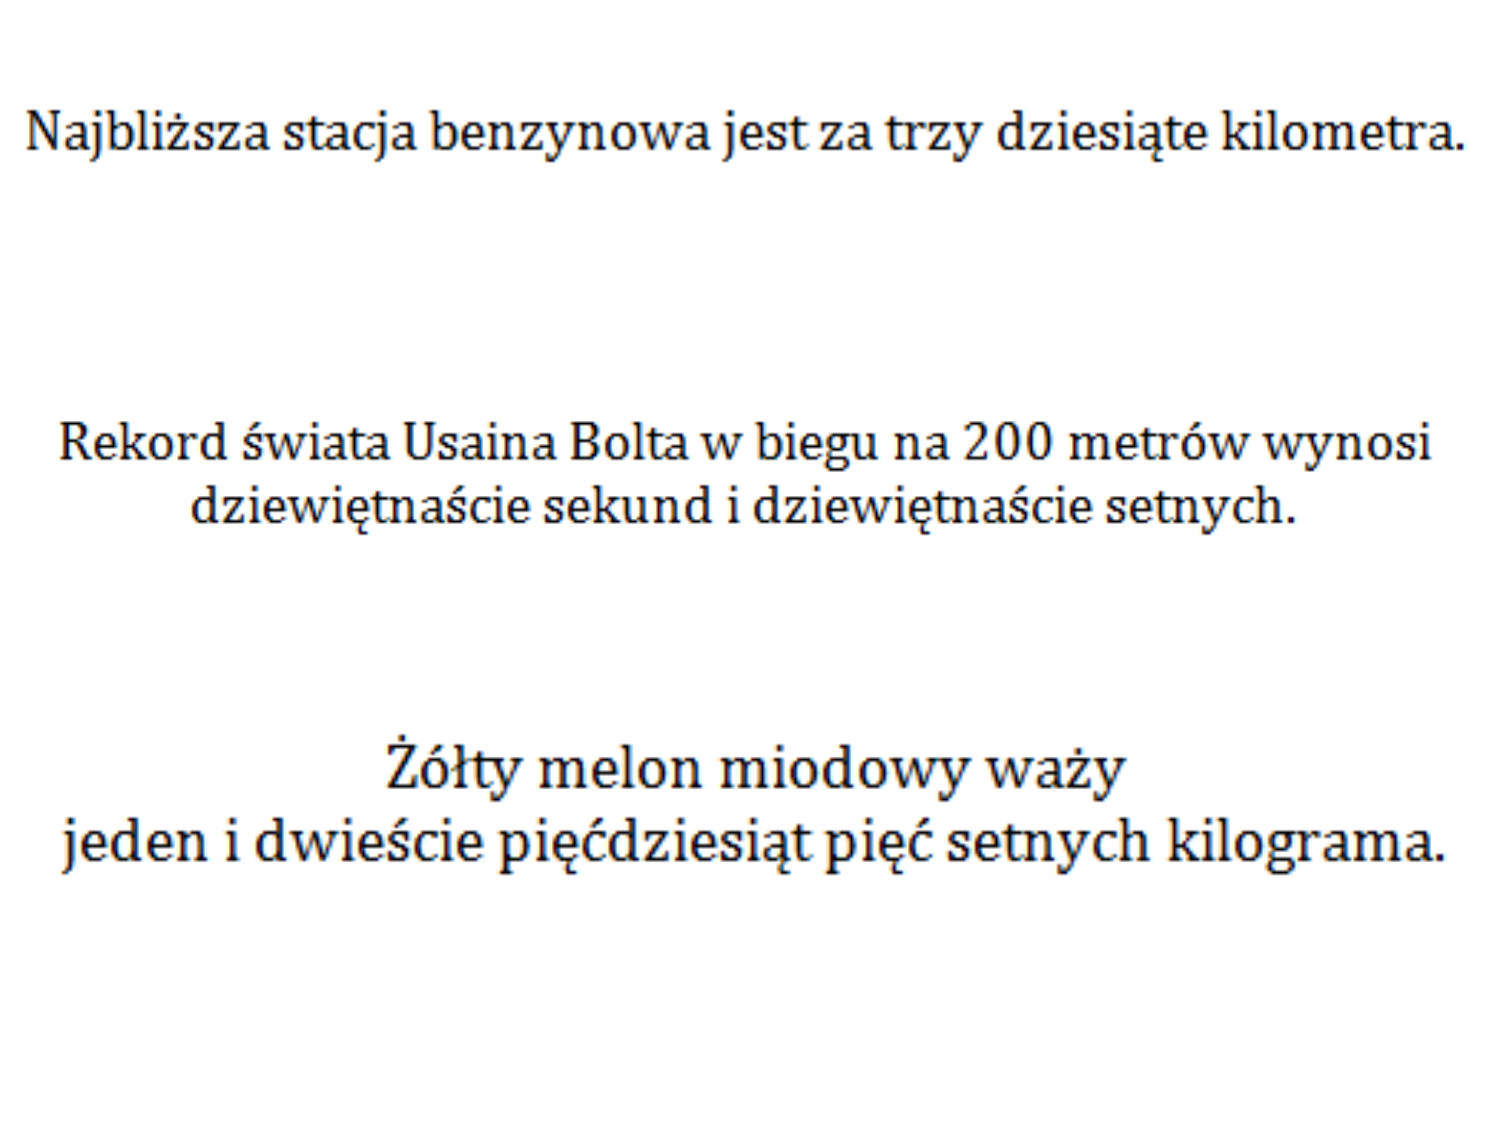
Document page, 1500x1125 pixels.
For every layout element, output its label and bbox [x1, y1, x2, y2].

picture [17, 726, 1497, 882]
picture [47, 396, 1464, 544]
picture [10, 78, 1500, 182]
